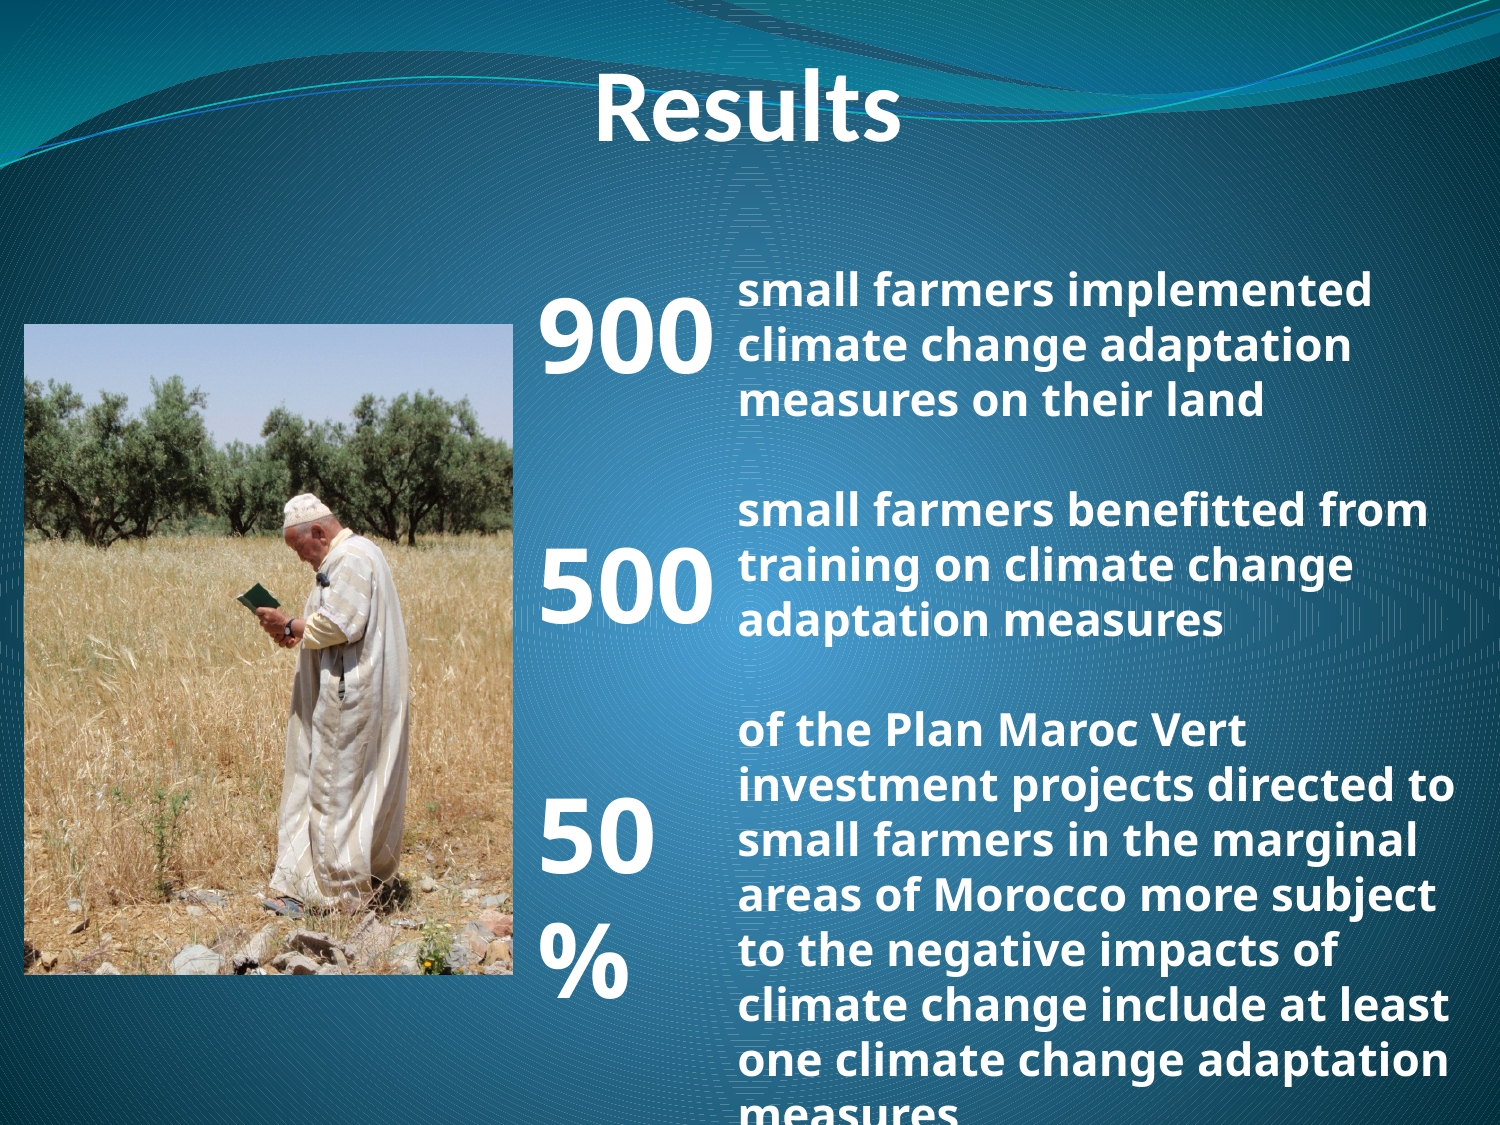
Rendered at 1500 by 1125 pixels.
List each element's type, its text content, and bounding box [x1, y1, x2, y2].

title Results [37, 37, 1463, 163]
picture [24, 324, 513, 976]
text_box small farmers implemented climate change adaptation measures on their land small farmers benefitted from training on climate change adaptation measures of the Plan Maroc Vert investment projects directed to small farmers in the marginal areas of Morocco more subject to the negative impacts of climate change include at least one climate change adaptation measures [737, 198, 1488, 1125]
text_box 900 500 50% [537, 262, 750, 977]
